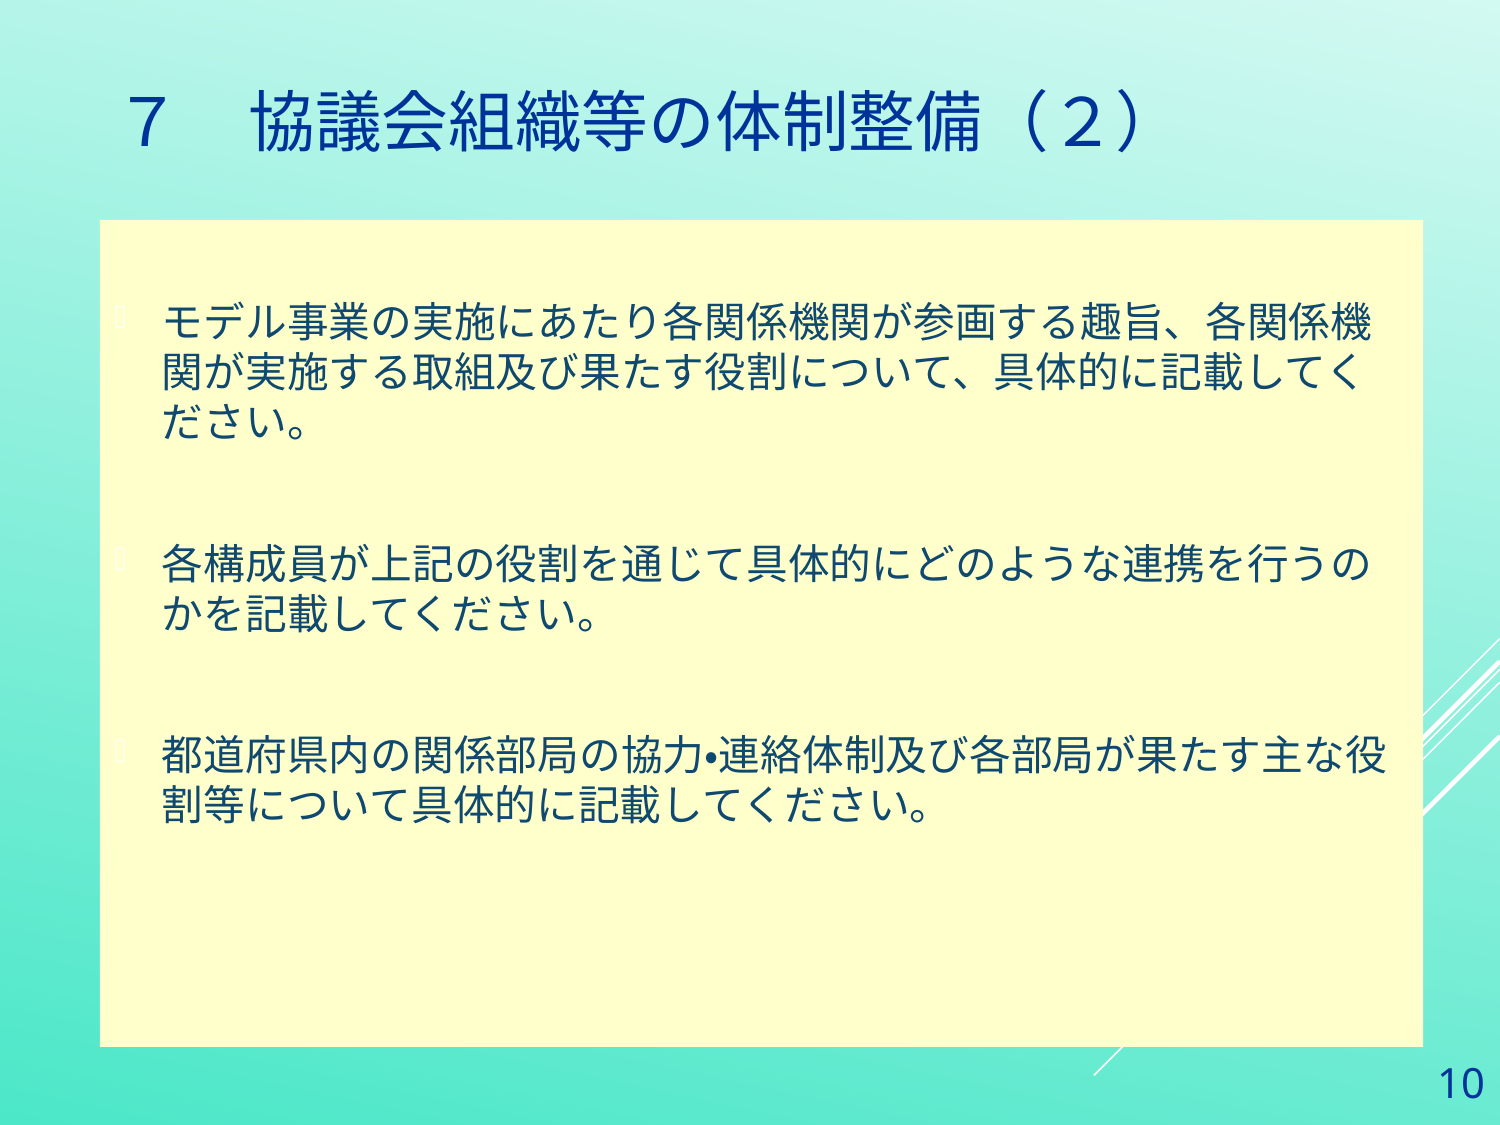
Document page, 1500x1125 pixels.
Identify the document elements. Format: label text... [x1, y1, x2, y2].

slide_number 9 [1415, 1061, 1500, 1122]
title ７ 協議会組織等の体制整備（２） [99, 66, 1355, 173]
list モデル事業の実施にあたり各関係機関が参画する趣旨、各関係機関が実施する取組及び果たす役割について、具体的に記載してください。 各構成員が上記の役割を通じて具体的にどのような連携を行うのかを記載してください。 都道府県内の関係部局の協力・連絡体制及び各部局が果たす主な役割等について具体的に記載してください。 [99, 219, 1424, 1047]
